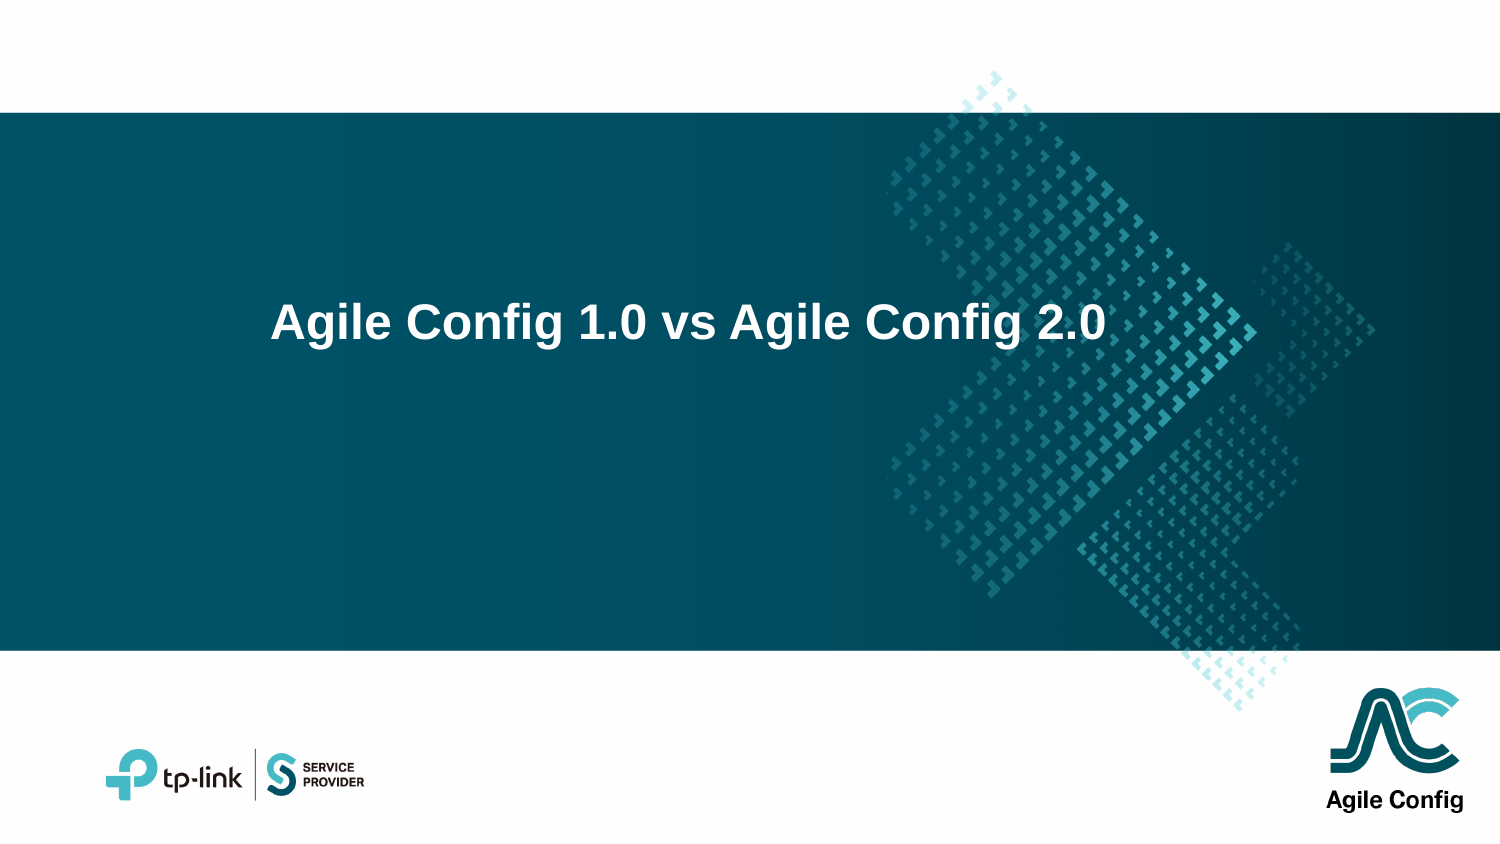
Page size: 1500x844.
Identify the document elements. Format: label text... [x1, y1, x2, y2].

picture [1188, 386, 1199, 398]
picture [952, 432, 958, 441]
picture [1159, 410, 1170, 426]
picture [1134, 215, 1142, 227]
picture [906, 444, 914, 455]
picture [1102, 467, 1113, 483]
picture [1000, 508, 1009, 521]
picture [1132, 575, 1138, 584]
picture [984, 493, 992, 504]
picture [957, 550, 966, 563]
picture [1174, 616, 1180, 625]
picture [1091, 258, 1100, 270]
picture [1072, 181, 1082, 195]
picture [939, 191, 945, 201]
picture [1032, 539, 1042, 554]
picture [1100, 407, 1109, 422]
picture [1058, 225, 1070, 240]
picture [1100, 437, 1111, 453]
picture [1212, 493, 1219, 503]
picture [986, 522, 995, 535]
picture [927, 521, 932, 530]
picture [982, 149, 988, 158]
picture [1346, 327, 1351, 335]
picture [1101, 543, 1107, 553]
picture [1234, 514, 1240, 524]
picture [1015, 239, 1025, 252]
picture [1042, 152, 1049, 161]
picture [937, 160, 944, 172]
picture [1120, 229, 1128, 242]
picture [1012, 435, 1018, 444]
picture [1110, 575, 1116, 586]
picture [921, 144, 929, 156]
picture [895, 489, 901, 498]
picture [907, 158, 915, 171]
picture [1045, 238, 1055, 255]
picture [1138, 278, 1144, 286]
picture [936, 415, 943, 426]
picture [1078, 544, 1086, 554]
picture [1316, 273, 1322, 282]
picture [1143, 585, 1148, 594]
picture [937, 446, 944, 455]
picture [1174, 396, 1184, 412]
picture [972, 252, 979, 263]
picture [1072, 152, 1080, 164]
picture [1084, 393, 1092, 404]
picture [1108, 275, 1114, 285]
picture [1194, 451, 1199, 460]
picture [1167, 249, 1172, 257]
picture [994, 389, 1000, 398]
picture [989, 581, 999, 597]
picture [1002, 253, 1010, 266]
picture [1137, 247, 1143, 256]
picture [986, 237, 993, 249]
picture [909, 189, 916, 200]
picture [1013, 180, 1019, 189]
picture [1057, 166, 1064, 178]
picture [1151, 617, 1158, 627]
picture [1090, 533, 1097, 542]
picture [979, 117, 987, 129]
picture [1087, 167, 1096, 181]
picture [1025, 391, 1030, 399]
picture [951, 146, 959, 157]
picture [1120, 585, 1127, 596]
picture [971, 223, 977, 232]
picture [894, 203, 902, 214]
picture [1041, 436, 1049, 447]
picture [1085, 421, 1094, 436]
picture [1131, 596, 1137, 606]
picture [973, 565, 983, 580]
picture [1162, 627, 1168, 637]
picture [1099, 564, 1106, 575]
picture [1077, 272, 1086, 284]
picture [956, 522, 963, 532]
picture [1075, 242, 1085, 255]
picture [1015, 523, 1025, 537]
picture [1172, 638, 1179, 648]
picture [1044, 210, 1053, 223]
picture [985, 209, 991, 218]
picture [1191, 517, 1196, 525]
picture [1163, 606, 1169, 615]
picture [1046, 524, 1057, 540]
picture [1027, 166, 1034, 175]
picture [1111, 554, 1117, 563]
picture [1206, 440, 1211, 448]
picture [1368, 325, 1374, 335]
picture [1337, 294, 1343, 303]
picture [923, 175, 930, 186]
picture [1033, 284, 1042, 294]
picture [1058, 195, 1067, 209]
picture [1247, 481, 1253, 489]
picture [1222, 526, 1229, 535]
picture [1102, 182, 1113, 197]
picture [1088, 196, 1098, 212]
picture [1357, 315, 1364, 324]
picture [1114, 394, 1124, 407]
picture [925, 206, 931, 214]
picture [1131, 439, 1142, 455]
picture [1141, 607, 1148, 618]
picture [1327, 284, 1332, 293]
picture [1074, 496, 1085, 511]
picture [942, 251, 948, 261]
picture [984, 463, 989, 473]
picture [1061, 256, 1070, 269]
picture [1088, 481, 1099, 497]
picture [1014, 493, 1023, 507]
picture [969, 478, 975, 487]
picture [1072, 465, 1083, 481]
picture [893, 458, 900, 469]
picture [957, 237, 962, 246]
picture [1287, 406, 1293, 416]
picture [1236, 493, 1241, 501]
picture [1015, 209, 1022, 220]
picture [1003, 282, 1013, 294]
picture [1299, 394, 1304, 404]
picture [1027, 450, 1035, 461]
picture [1106, 243, 1114, 256]
picture [1202, 505, 1207, 514]
picture [1207, 626, 1212, 634]
picture [1001, 537, 1011, 552]
picture [996, 134, 1002, 144]
picture [1160, 463, 1166, 473]
picture [1029, 508, 1040, 523]
picture [1000, 224, 1007, 235]
picture [1195, 637, 1201, 646]
picture [1197, 616, 1202, 624]
picture [922, 430, 928, 440]
picture [1202, 482, 1209, 493]
picture [1129, 408, 1139, 424]
picture [954, 177, 959, 187]
picture [1041, 122, 1046, 130]
picture [1123, 543, 1129, 551]
picture [1176, 595, 1181, 603]
picture [1028, 479, 1037, 493]
picture [1086, 450, 1097, 467]
picture [1090, 226, 1099, 241]
picture [1026, 137, 1031, 145]
picture [950, 401, 957, 412]
picture [971, 536, 980, 549]
picture [1318, 306, 1326, 325]
picture [973, 281, 982, 294]
picture [1089, 554, 1095, 565]
picture [1058, 479, 1068, 495]
picture [1055, 137, 1062, 148]
picture [1157, 386, 1168, 395]
picture [997, 449, 1004, 459]
picture [1117, 453, 1127, 469]
picture [1181, 461, 1188, 472]
picture [1347, 304, 1353, 313]
picture [1102, 522, 1107, 530]
picture [1011, 406, 1016, 414]
picture [1170, 474, 1176, 483]
picture [950, 115, 958, 128]
picture [1028, 195, 1036, 207]
picture [1044, 494, 1054, 509]
picture [1244, 524, 1251, 531]
picture [1192, 472, 1199, 482]
picture [1013, 464, 1020, 475]
picture [1057, 451, 1066, 464]
list Agile Config 1.0 vs Agile Config 2.0 [255, 294, 1318, 386]
picture [1154, 574, 1159, 582]
picture [1143, 393, 1154, 409]
picture [1227, 460, 1232, 468]
picture [893, 172, 901, 185]
picture [1153, 263, 1158, 271]
picture [911, 220, 917, 229]
picture [966, 132, 973, 143]
picture [1153, 595, 1159, 605]
picture [1118, 198, 1128, 213]
picture [1070, 407, 1078, 419]
picture [987, 267, 996, 280]
picture [1204, 461, 1210, 470]
picture [1017, 268, 1027, 283]
picture [1122, 260, 1129, 271]
picture [1040, 406, 1046, 416]
picture [935, 129, 944, 142]
picture [1317, 370, 1326, 647]
picture [1017, 553, 1028, 568]
picture [970, 507, 978, 518]
picture [923, 460, 929, 470]
picture [980, 403, 986, 413]
picture [1074, 210, 1084, 227]
picture [1277, 396, 1283, 405]
picture [958, 267, 965, 277]
picture [1026, 420, 1032, 430]
picture [1223, 503, 1230, 514]
picture [1267, 386, 1273, 395]
picture [1285, 244, 1291, 251]
picture [987, 551, 997, 566]
picture [984, 179, 989, 187]
picture [909, 475, 915, 484]
picture [1145, 424, 1156, 440]
picture [1010, 120, 1016, 130]
picture [1150, 232, 1157, 242]
picture [1258, 492, 1263, 500]
picture [1305, 263, 1312, 271]
picture [1318, 327, 1326, 371]
picture [1128, 386, 1137, 393]
picture [1212, 515, 1218, 525]
picture [1181, 484, 1187, 493]
picture [0, 0, 1500, 844]
picture [1168, 278, 1175, 289]
picture [941, 507, 947, 516]
picture [1215, 472, 1220, 480]
picture [1030, 224, 1039, 237]
picture [1182, 264, 1189, 274]
picture [999, 194, 1005, 204]
picture [1184, 627, 1190, 636]
picture [1201, 528, 1206, 536]
picture [1104, 212, 1113, 227]
picture [1134, 553, 1139, 561]
picture [1121, 564, 1128, 573]
picture [1047, 270, 1056, 284]
picture [1054, 392, 1061, 402]
picture [1055, 421, 1063, 434]
picture [1060, 510, 1070, 526]
picture [966, 417, 972, 427]
picture [968, 163, 974, 172]
picture [955, 492, 961, 501]
picture [1042, 465, 1052, 478]
picture [1246, 502, 1251, 512]
picture [1191, 494, 1197, 504]
picture [999, 478, 1006, 490]
picture [1183, 440, 1189, 449]
picture [1296, 253, 1302, 261]
picture [1031, 253, 1041, 269]
picture [1043, 181, 1051, 192]
picture [942, 535, 949, 547]
picture [1063, 287, 1071, 294]
picture [1225, 481, 1231, 491]
picture [1071, 436, 1080, 449]
picture [1198, 279, 1206, 291]
picture [964, 387, 972, 398]
picture [1114, 422, 1125, 438]
picture [1003, 567, 1013, 582]
picture [1171, 451, 1178, 461]
